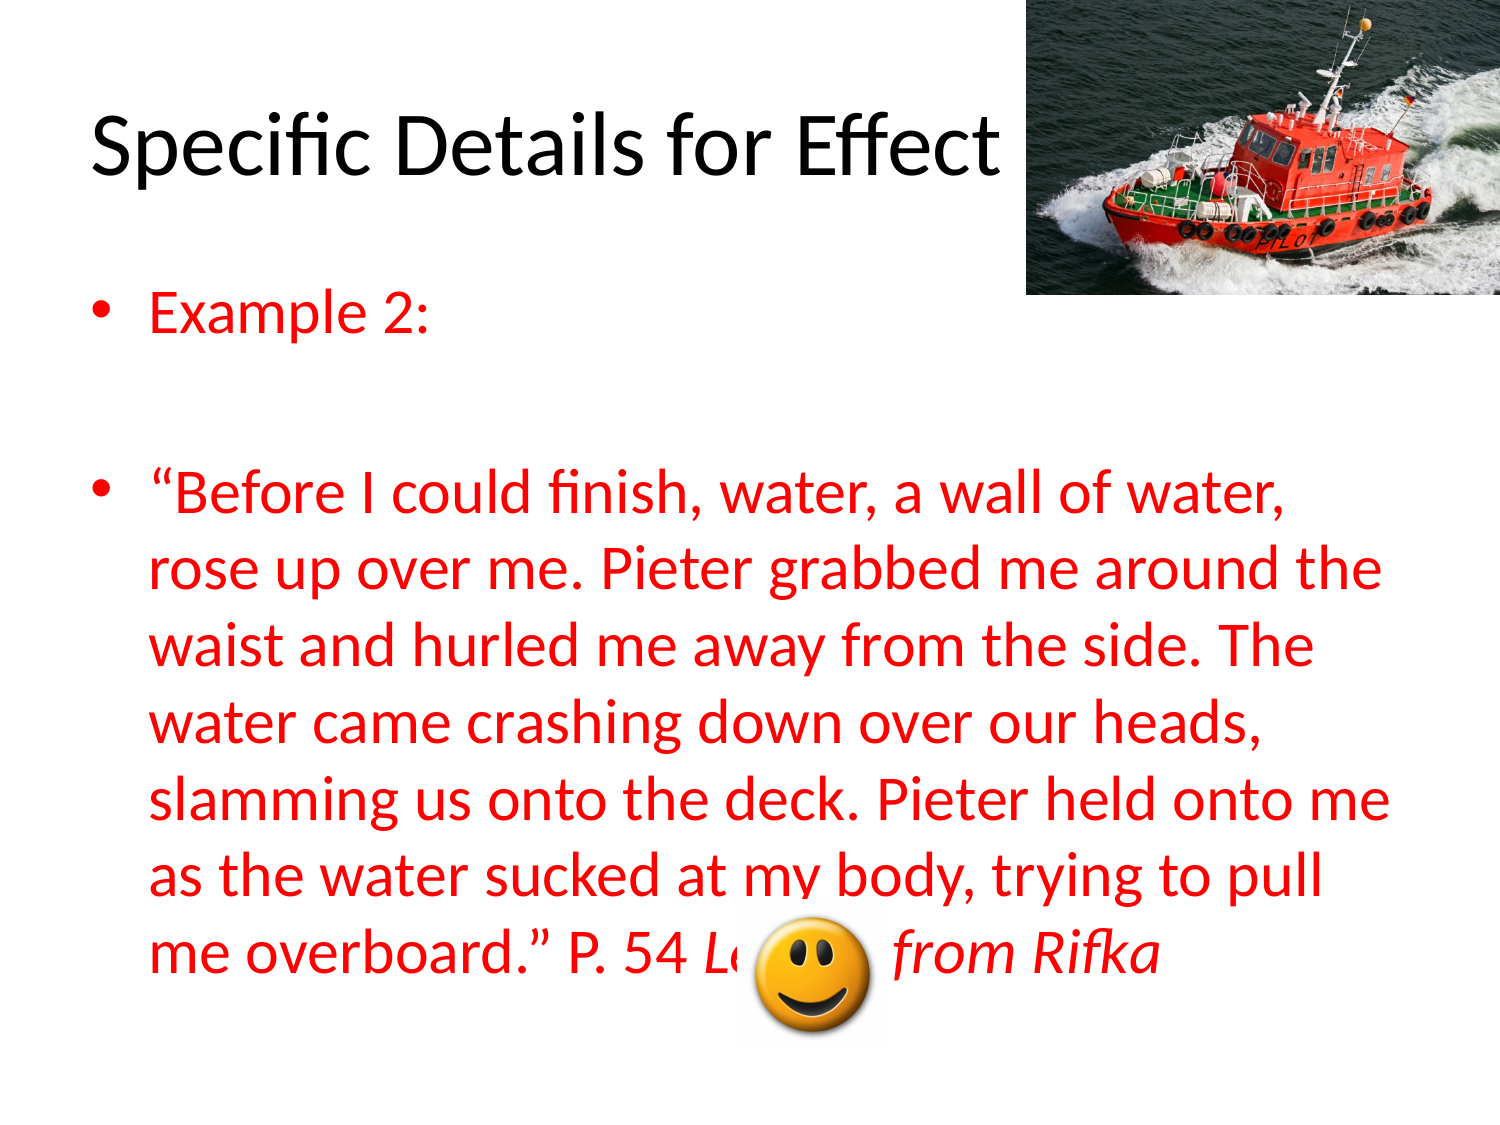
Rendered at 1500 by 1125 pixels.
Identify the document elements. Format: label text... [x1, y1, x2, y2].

title Specific Details for Effect [75, 45, 1021, 233]
picture [737, 899, 888, 1051]
list Example 2: “Before I could finish, water, a wall of water, rose up over me. Pieter grabbed me around the waist and hurled me away from the side. The water came crashing down over our heads, slamming us onto the deck. Pieter held onto me as the water sucked at my body, trying to pull me overboard.” P. 54 Letters from Rifka [75, 262, 1425, 1005]
picture [1026, 0, 1500, 296]
